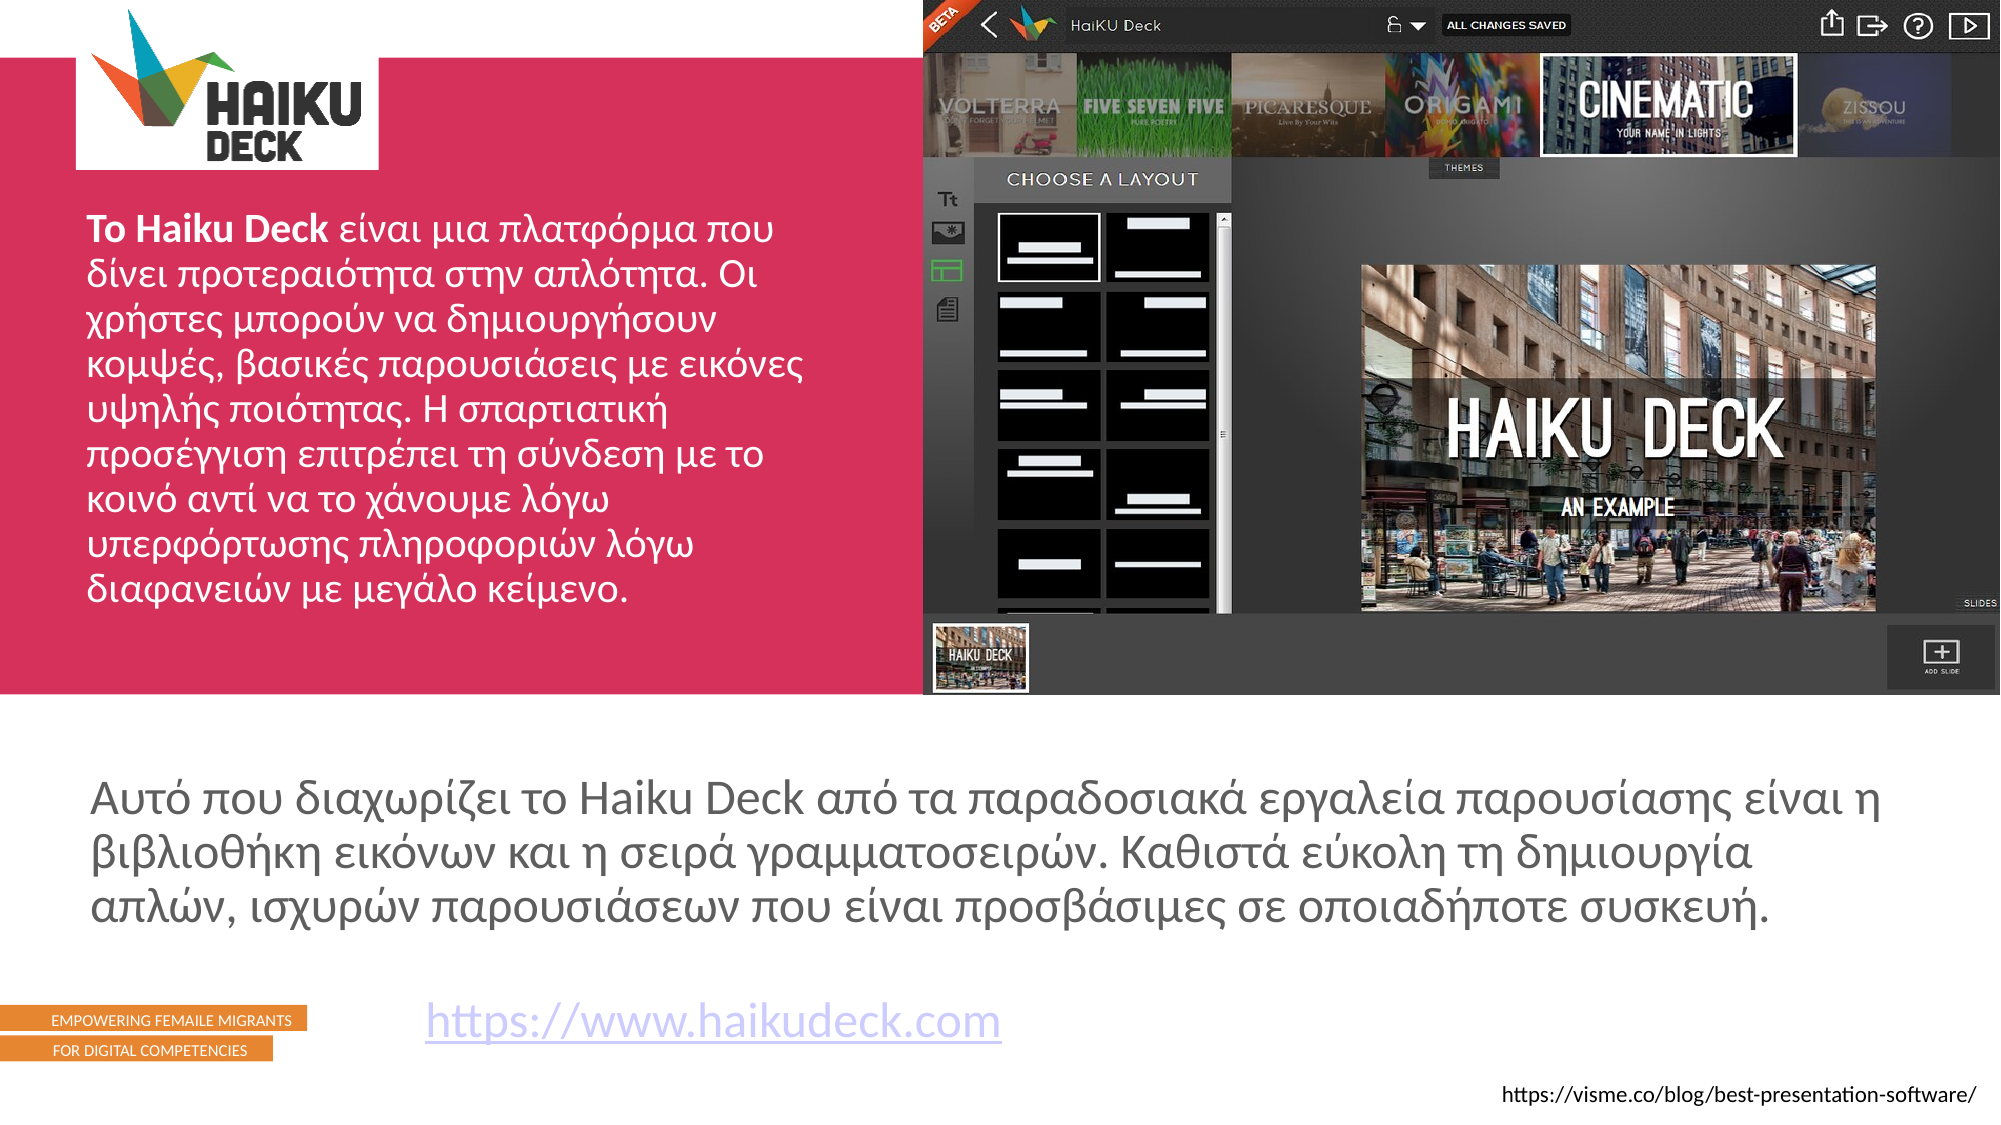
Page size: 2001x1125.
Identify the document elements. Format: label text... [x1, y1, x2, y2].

text_box https://www.haikudeck.com [410, 979, 1645, 1055]
picture [923, 0, 2000, 695]
text_box Το Haiku Deck είναι μια πλατφόρμα που δίνει προτεραιότητα στην απλότητα. Οι χρήστες μπορούν να δημιουργήσουν κομψές, βασικές παρουσιάσεις με εικόνες υψηλής ποιότητας. Η σπαρτιατική προσέγγιση επιτρέπει τη σύνδεση με το κοινό αντί να το χάνουμε λόγω υπερφόρτωσης πληροφοριών λόγω διαφανειών με μεγάλο κείμενο. [71, 199, 852, 741]
text_box https://visme.co/blog/best-presentation-software/ [1487, 1072, 2001, 1115]
picture [90, 8, 362, 162]
text_box [75, 0, 379, 170]
text_box Αυτό που διαχωρίζει το Haiku Deck από τα παραδοσιακά εργαλεία παρουσίασης είναι η βιβλιοθήκη εικόνων και η σειρά γραμματοσειρών. Καθιστά εύκολη τη δημιουργία απλών, ισχυρών παρουσιάσεων που είναι προσβάσιμες σε οποιαδήποτε συσκευή. [75, 764, 1907, 1009]
